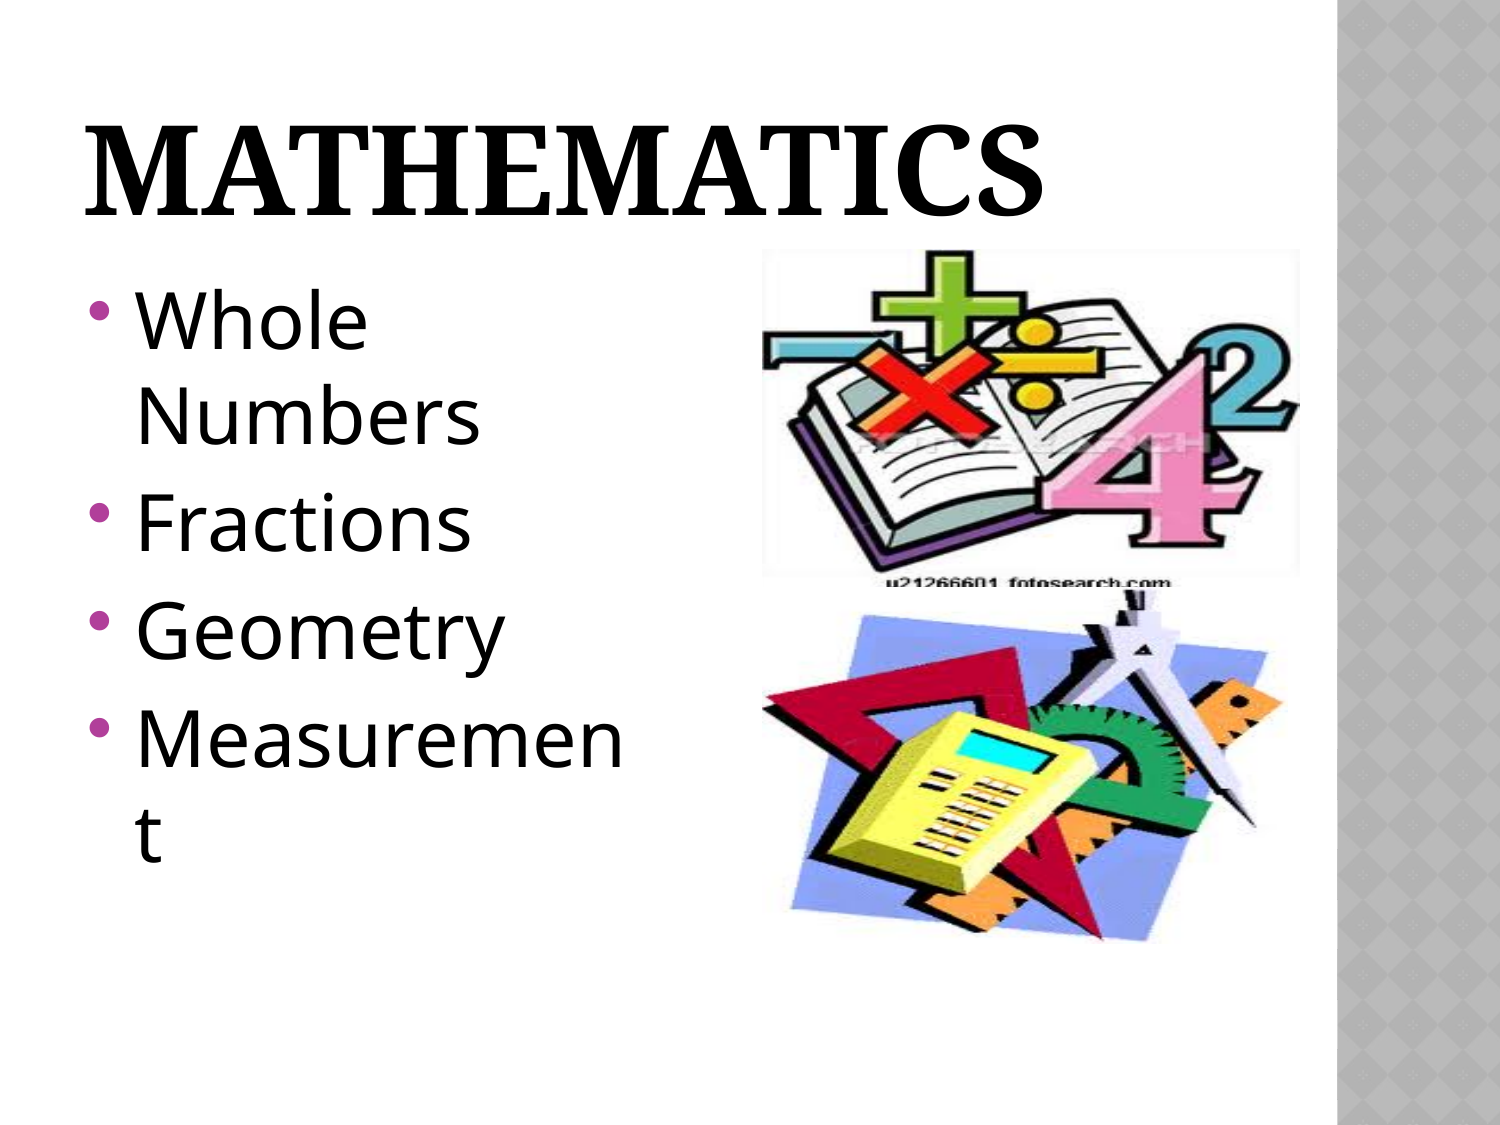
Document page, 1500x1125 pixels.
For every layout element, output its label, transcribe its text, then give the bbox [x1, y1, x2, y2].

picture [762, 587, 1288, 945]
list Whole Numbers Fractions Geometry Measurement [75, 262, 653, 1005]
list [762, 249, 1301, 601]
title Mathematics [75, 52, 1263, 240]
